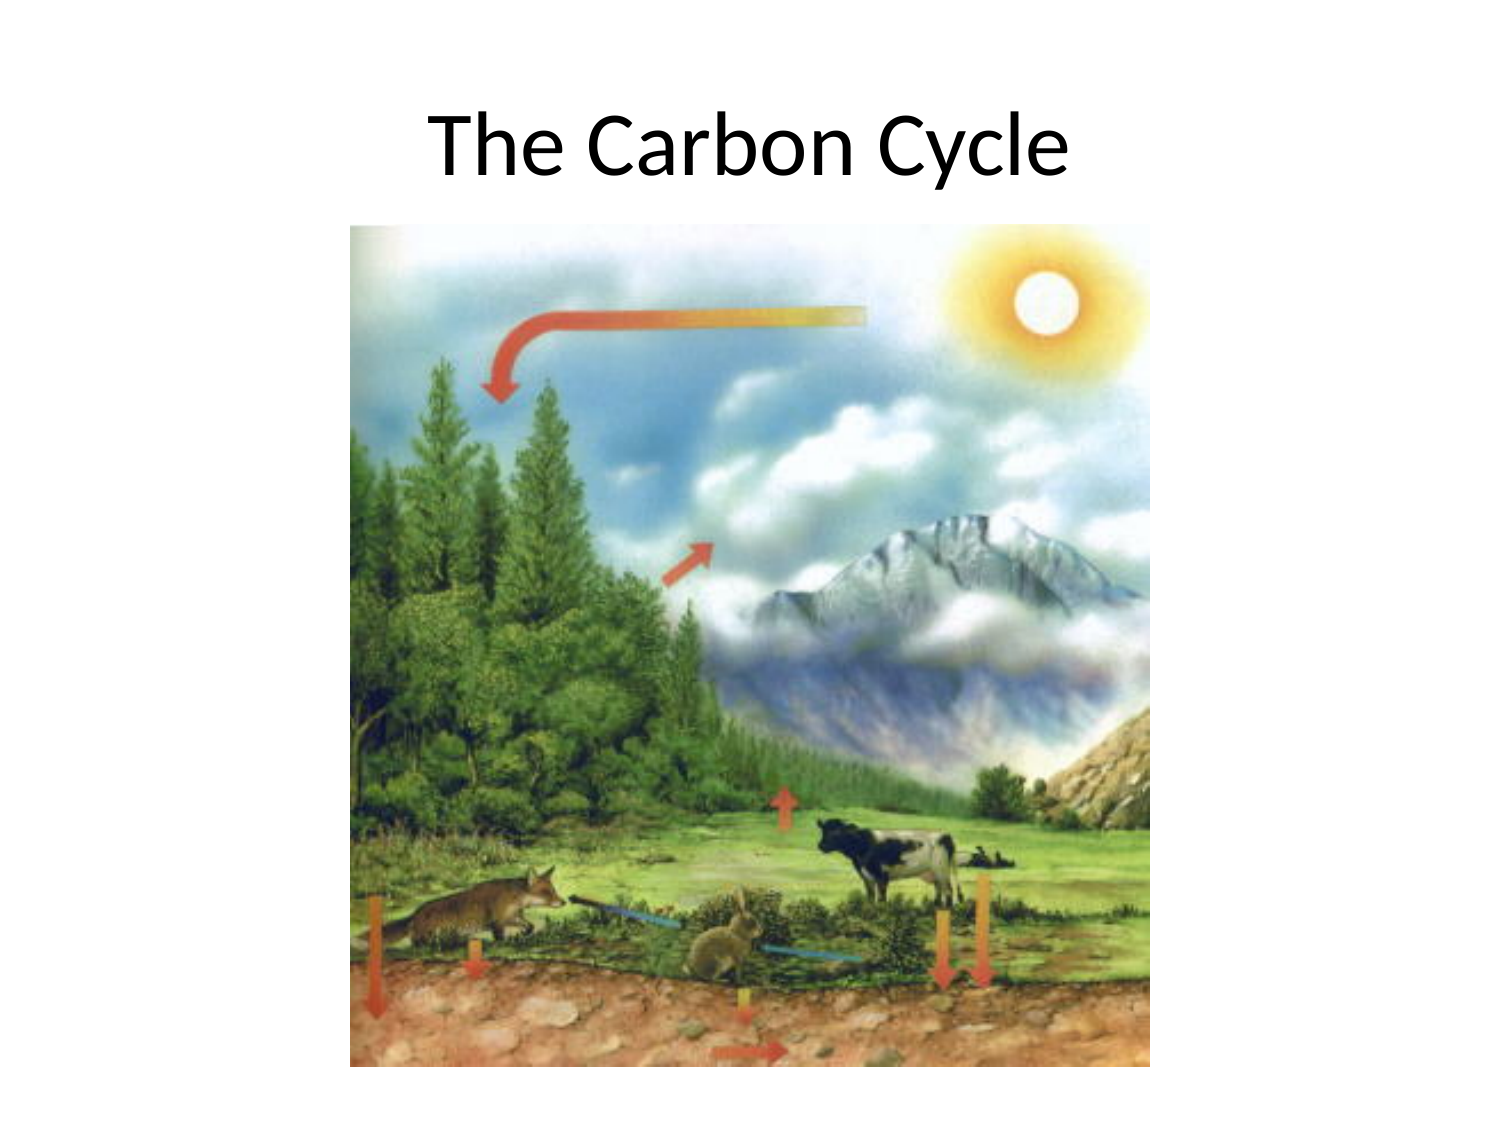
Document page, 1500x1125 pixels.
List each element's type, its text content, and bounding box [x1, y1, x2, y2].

title The Carbon Cycle [75, 45, 1425, 233]
picture [349, 224, 1151, 1067]
